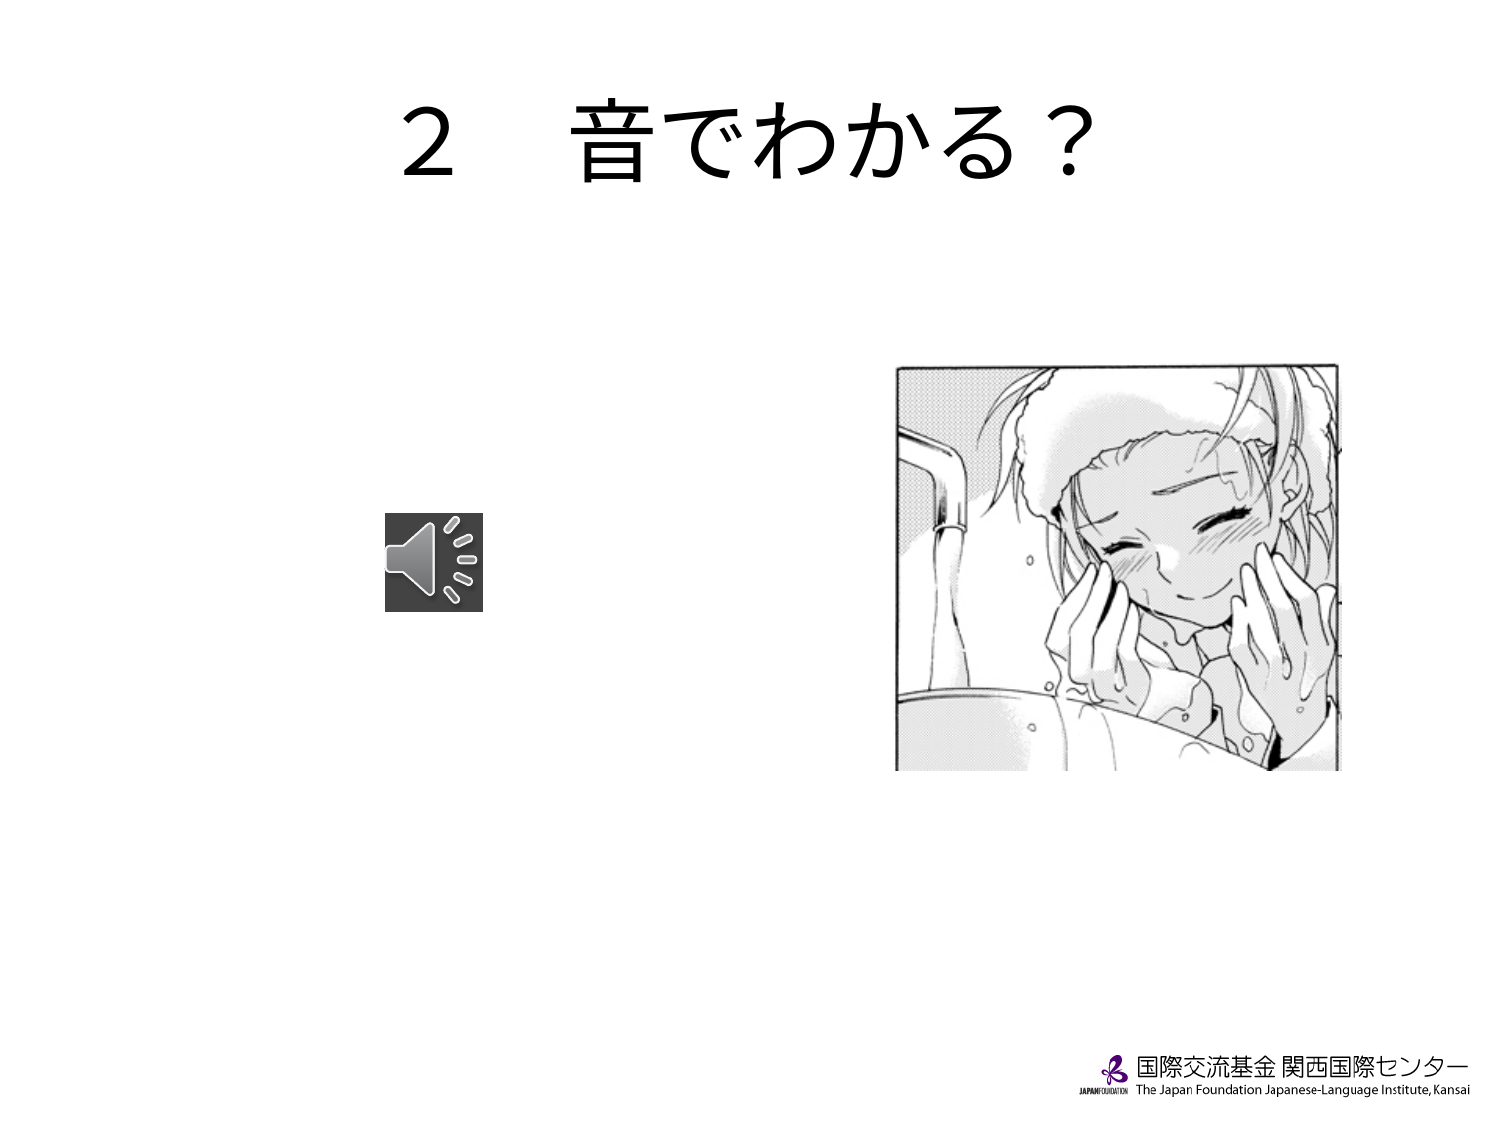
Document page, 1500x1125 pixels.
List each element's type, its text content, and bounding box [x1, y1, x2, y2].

picture [383, 512, 484, 613]
picture [891, 361, 1342, 772]
picture [1069, 1047, 1477, 1102]
title ２ 音でわかる？ [75, 45, 1425, 233]
